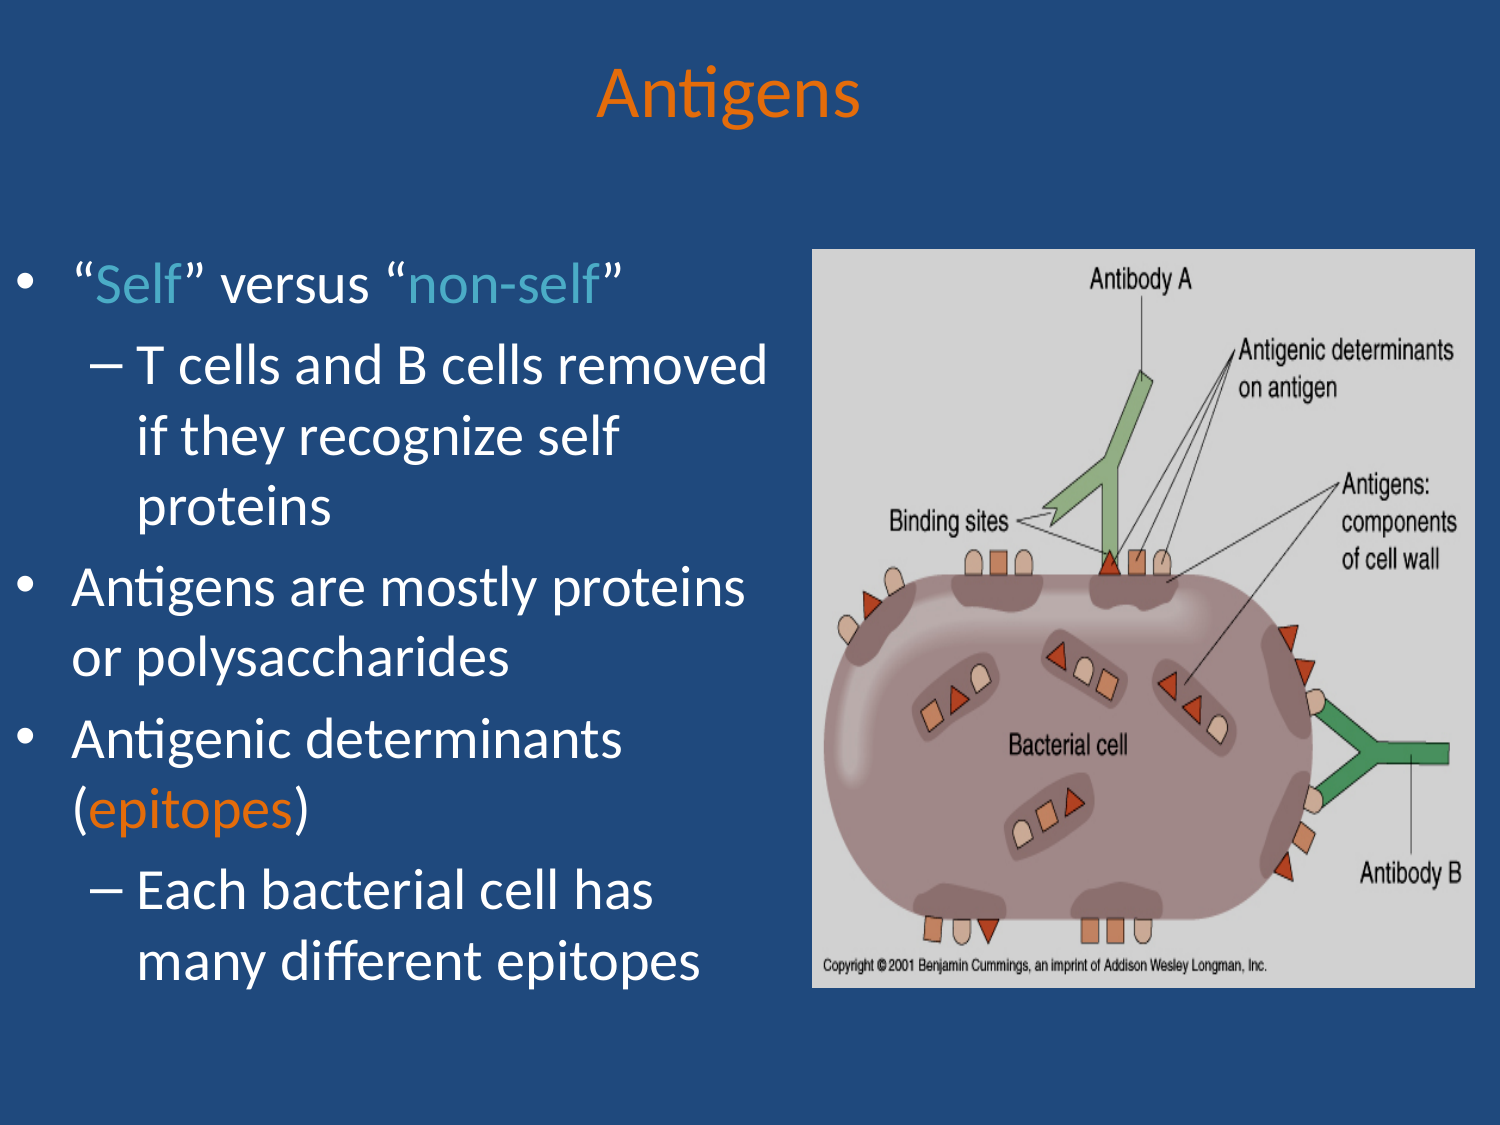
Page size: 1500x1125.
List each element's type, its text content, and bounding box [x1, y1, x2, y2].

list “Self” versus “non-self” T cells and B cells removed if they recognize self proteins Antigens are mostly proteins or polysaccharides Antigenic determinants (epitopes) Each bacterial cell has many different epitopes [0, 237, 813, 1125]
title Antigens [62, 24, 1413, 150]
picture [812, 249, 1476, 988]
